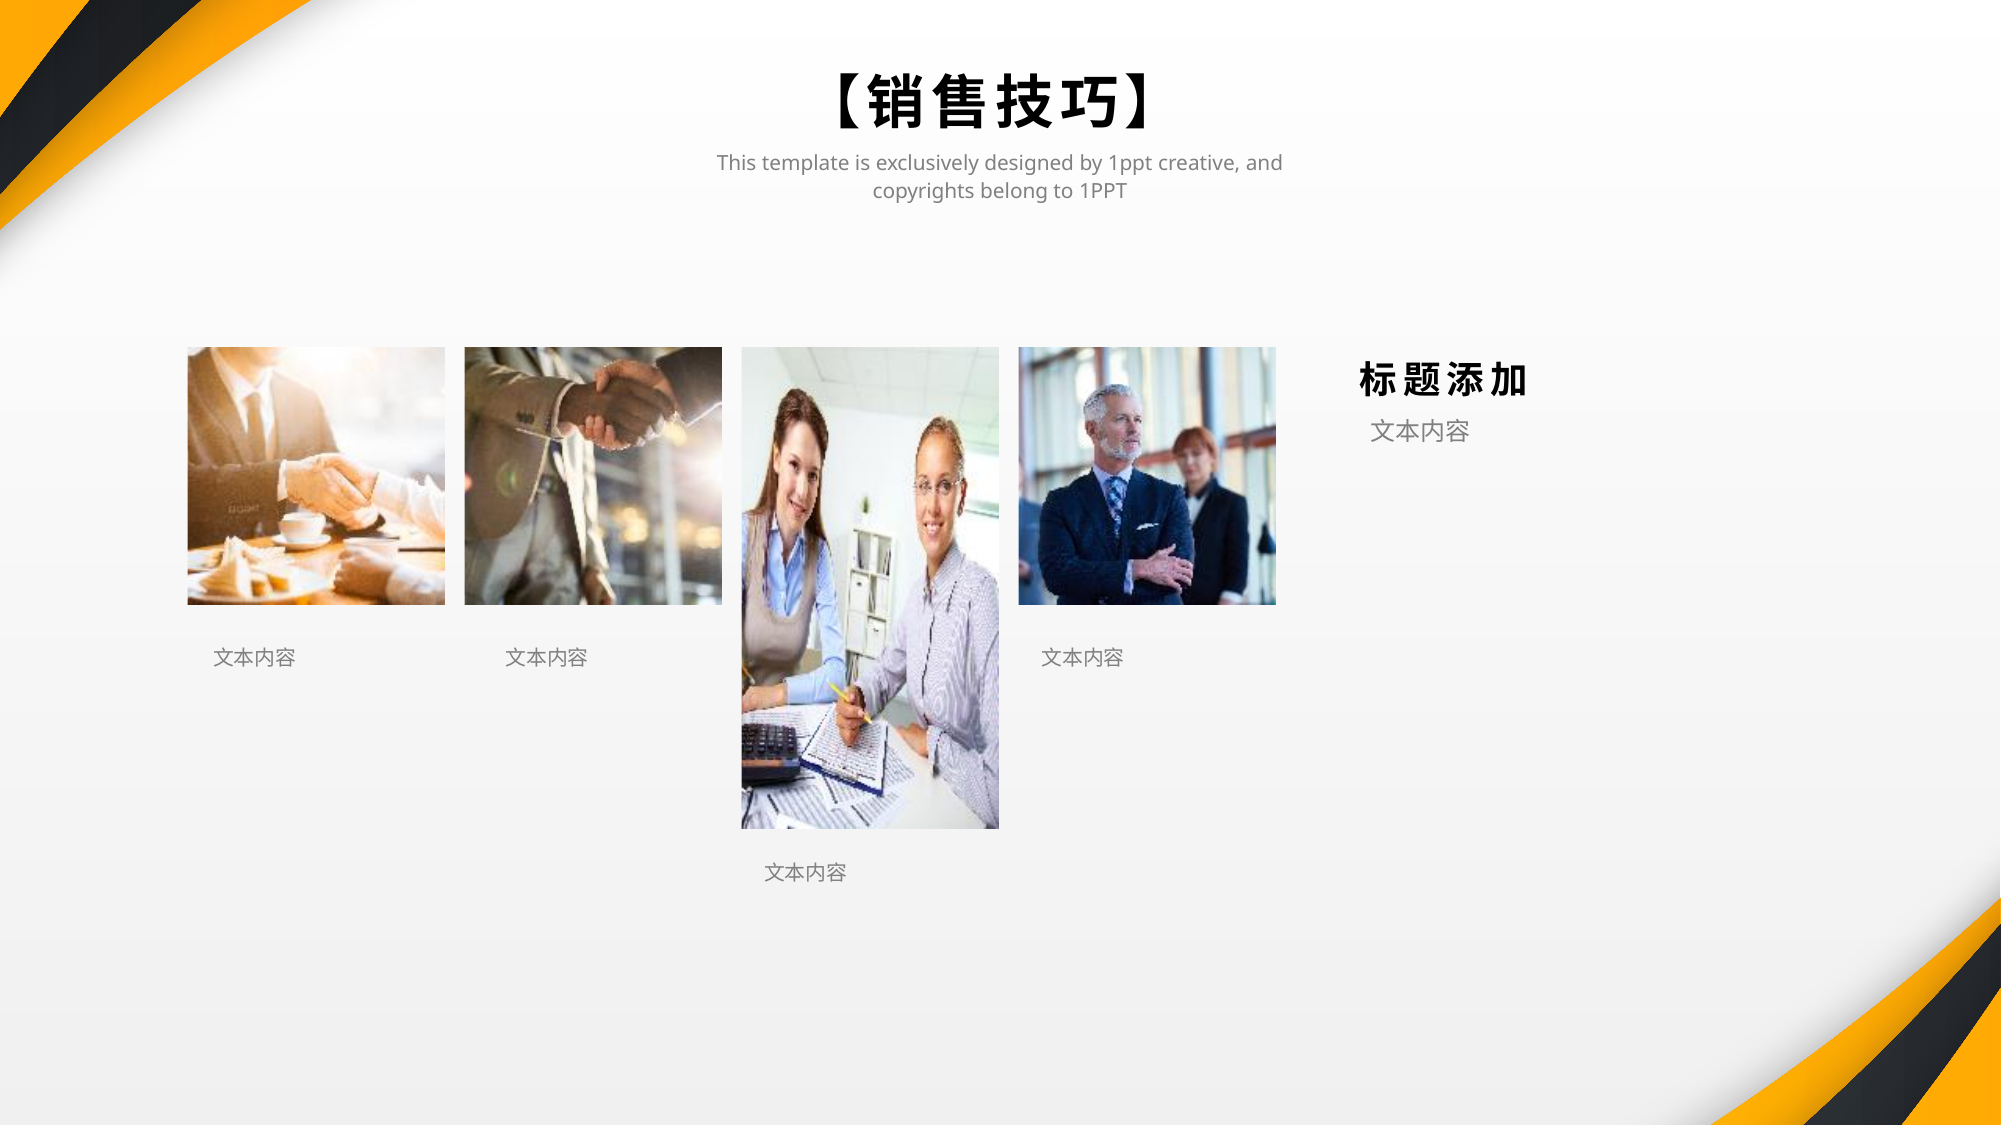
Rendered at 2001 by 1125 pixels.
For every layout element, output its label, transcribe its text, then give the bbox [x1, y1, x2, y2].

text_box [464, 346, 723, 606]
text_box 文本内容 [739, 848, 996, 892]
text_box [679, 58, 1321, 212]
text_box [1018, 346, 1277, 606]
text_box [1344, 348, 1833, 454]
text_box 文本内容 [1017, 633, 1274, 677]
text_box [0, 0, 267, 671]
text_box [1692, 493, 2000, 1125]
text_box 文本内容 [481, 633, 738, 677]
text_box 文本内容 [188, 633, 445, 677]
text_box [267, 346, 446, 606]
text_box [741, 346, 1000, 829]
